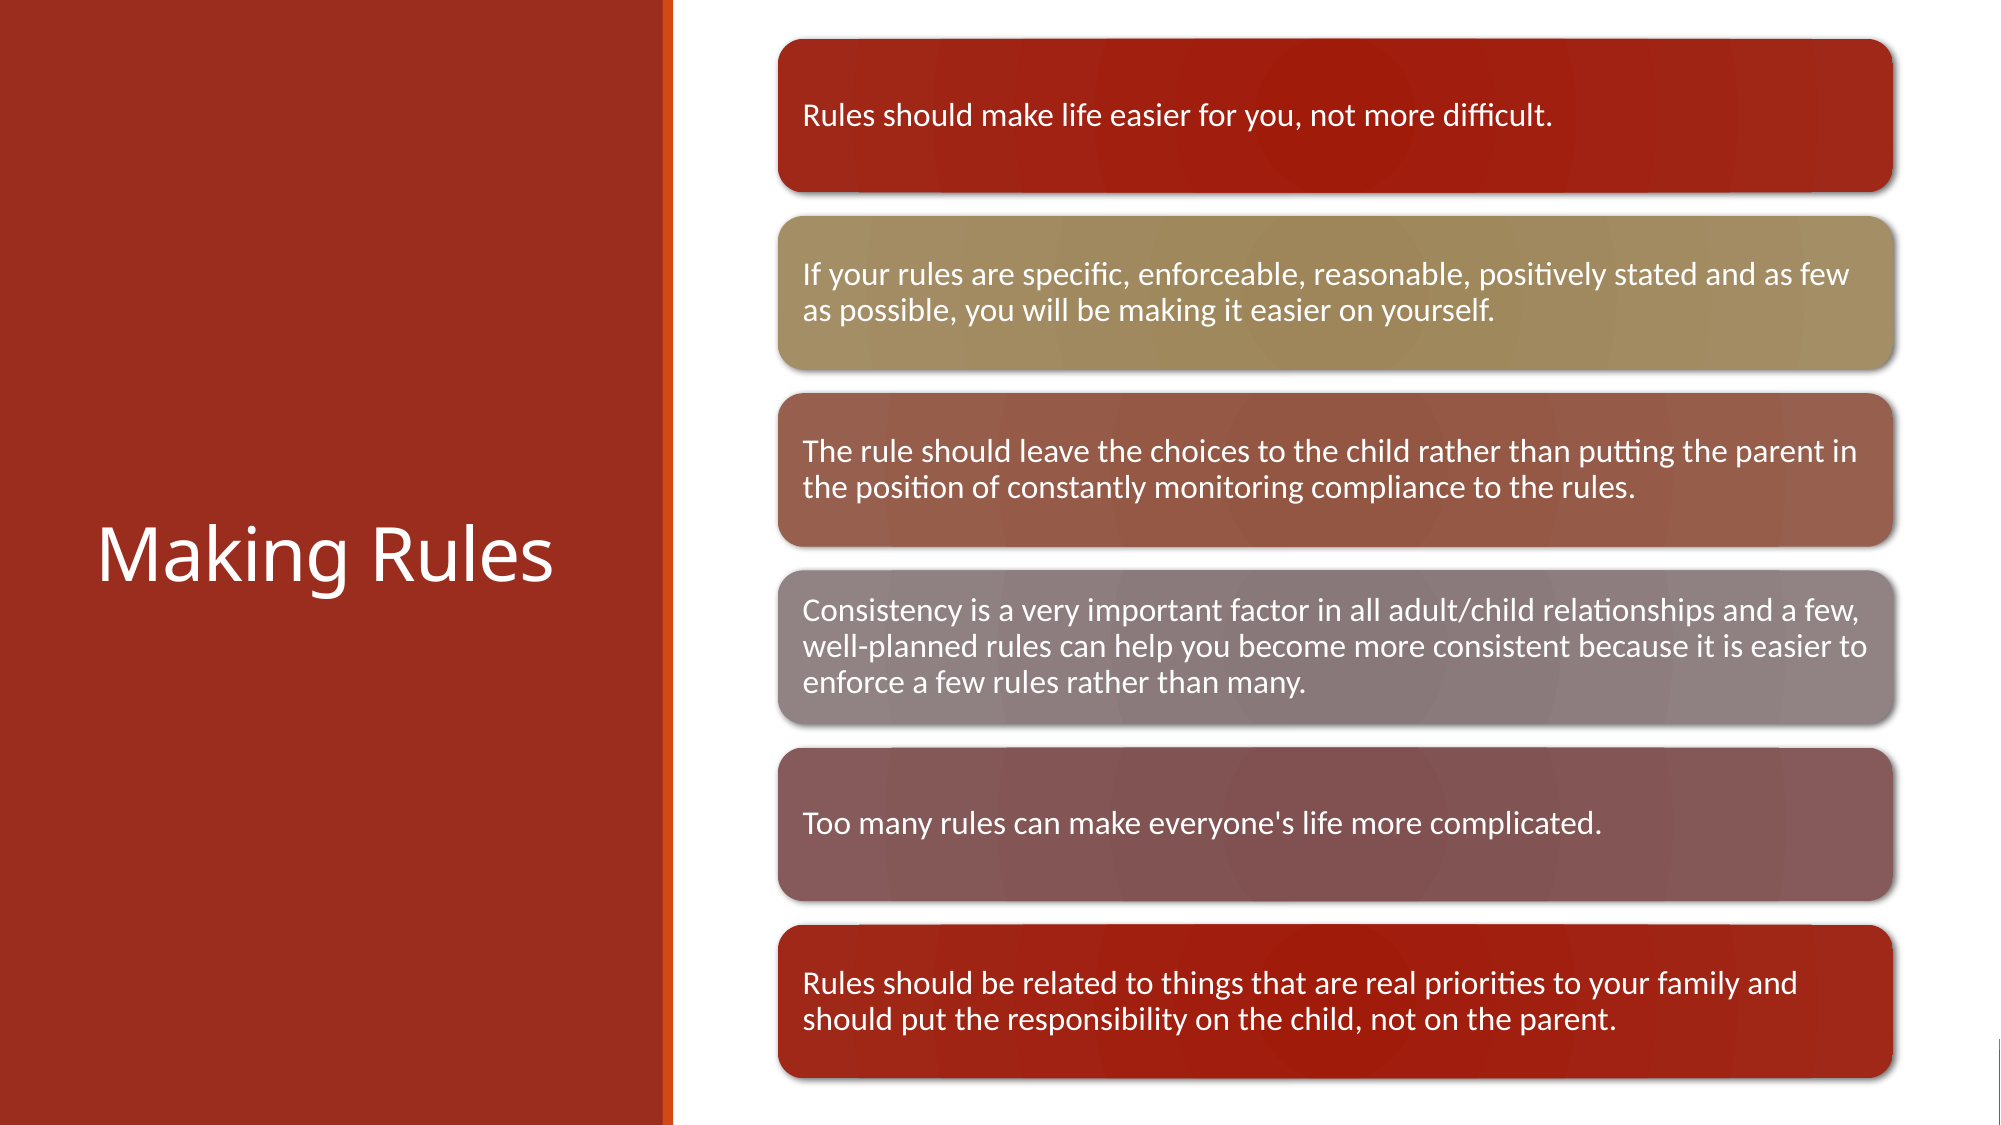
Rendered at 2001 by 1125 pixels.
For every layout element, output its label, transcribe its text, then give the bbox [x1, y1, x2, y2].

text_box [661, 0, 674, 1125]
text_box [674, 0, 2000, 1125]
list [777, 28, 1894, 1089]
title Making Rules [80, 84, 587, 1032]
text_box [0, 0, 661, 1125]
